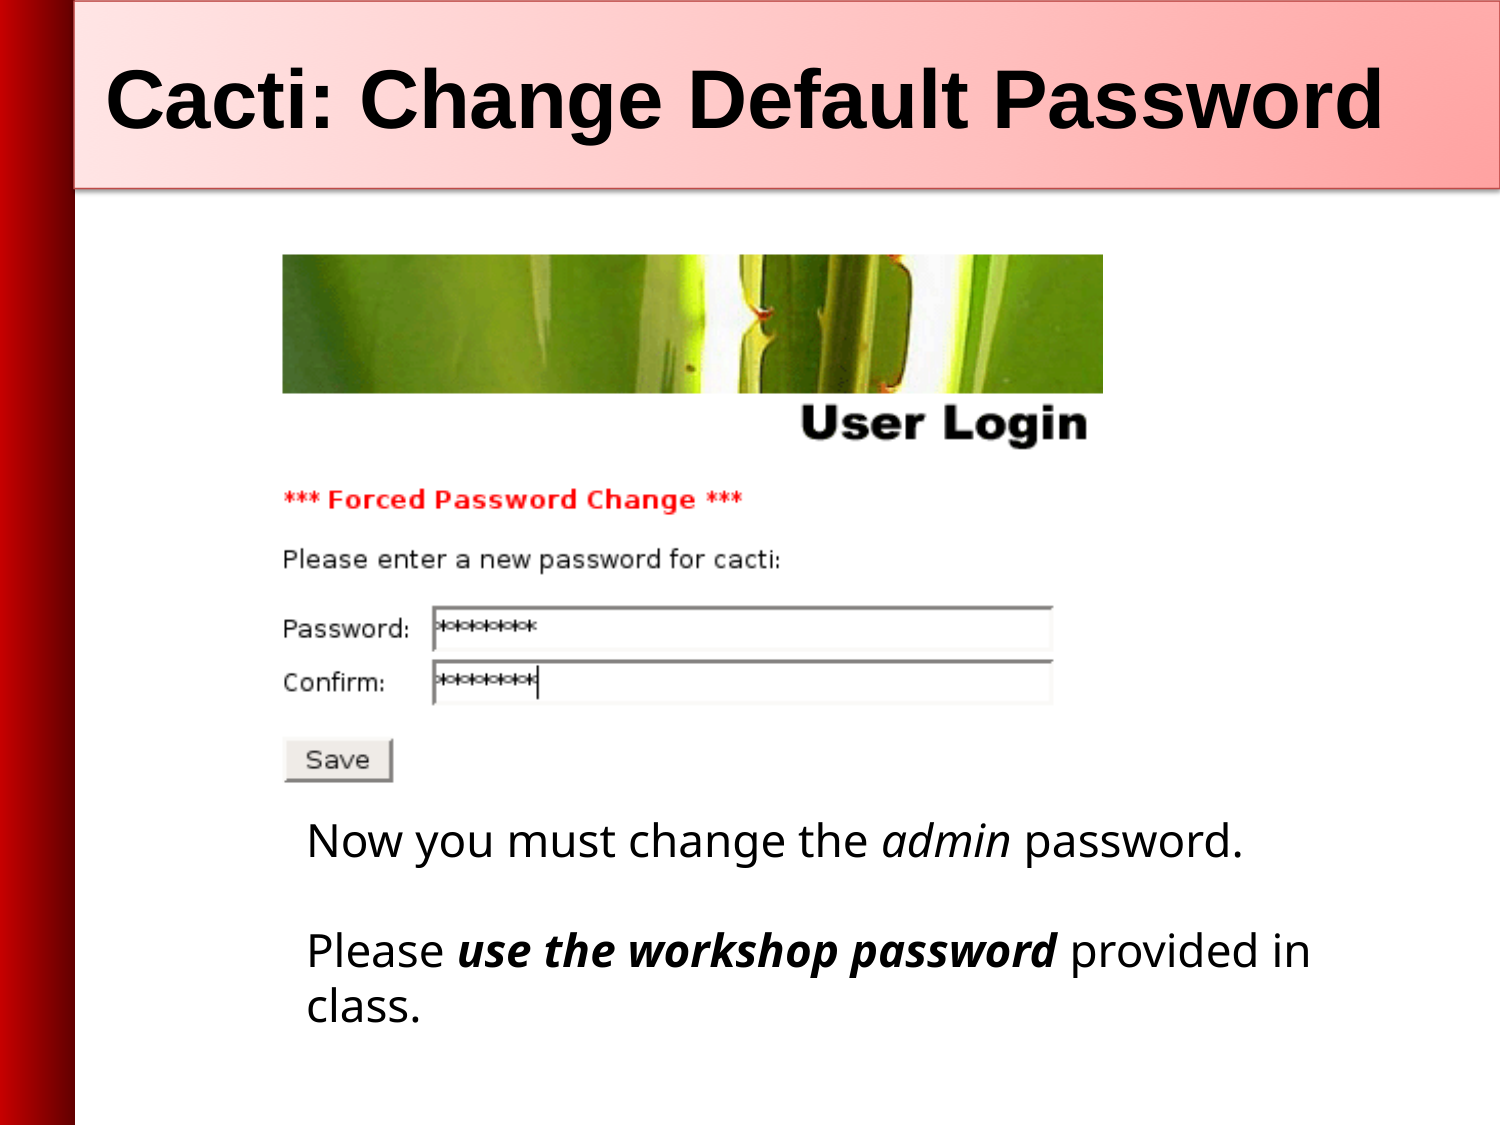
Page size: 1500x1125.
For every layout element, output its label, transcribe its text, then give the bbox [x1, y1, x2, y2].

text_box Now you must change the admin password. Please use the workshop password provided in class. [291, 804, 1413, 1075]
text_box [65, 0, 1500, 201]
picture [281, 253, 1104, 786]
